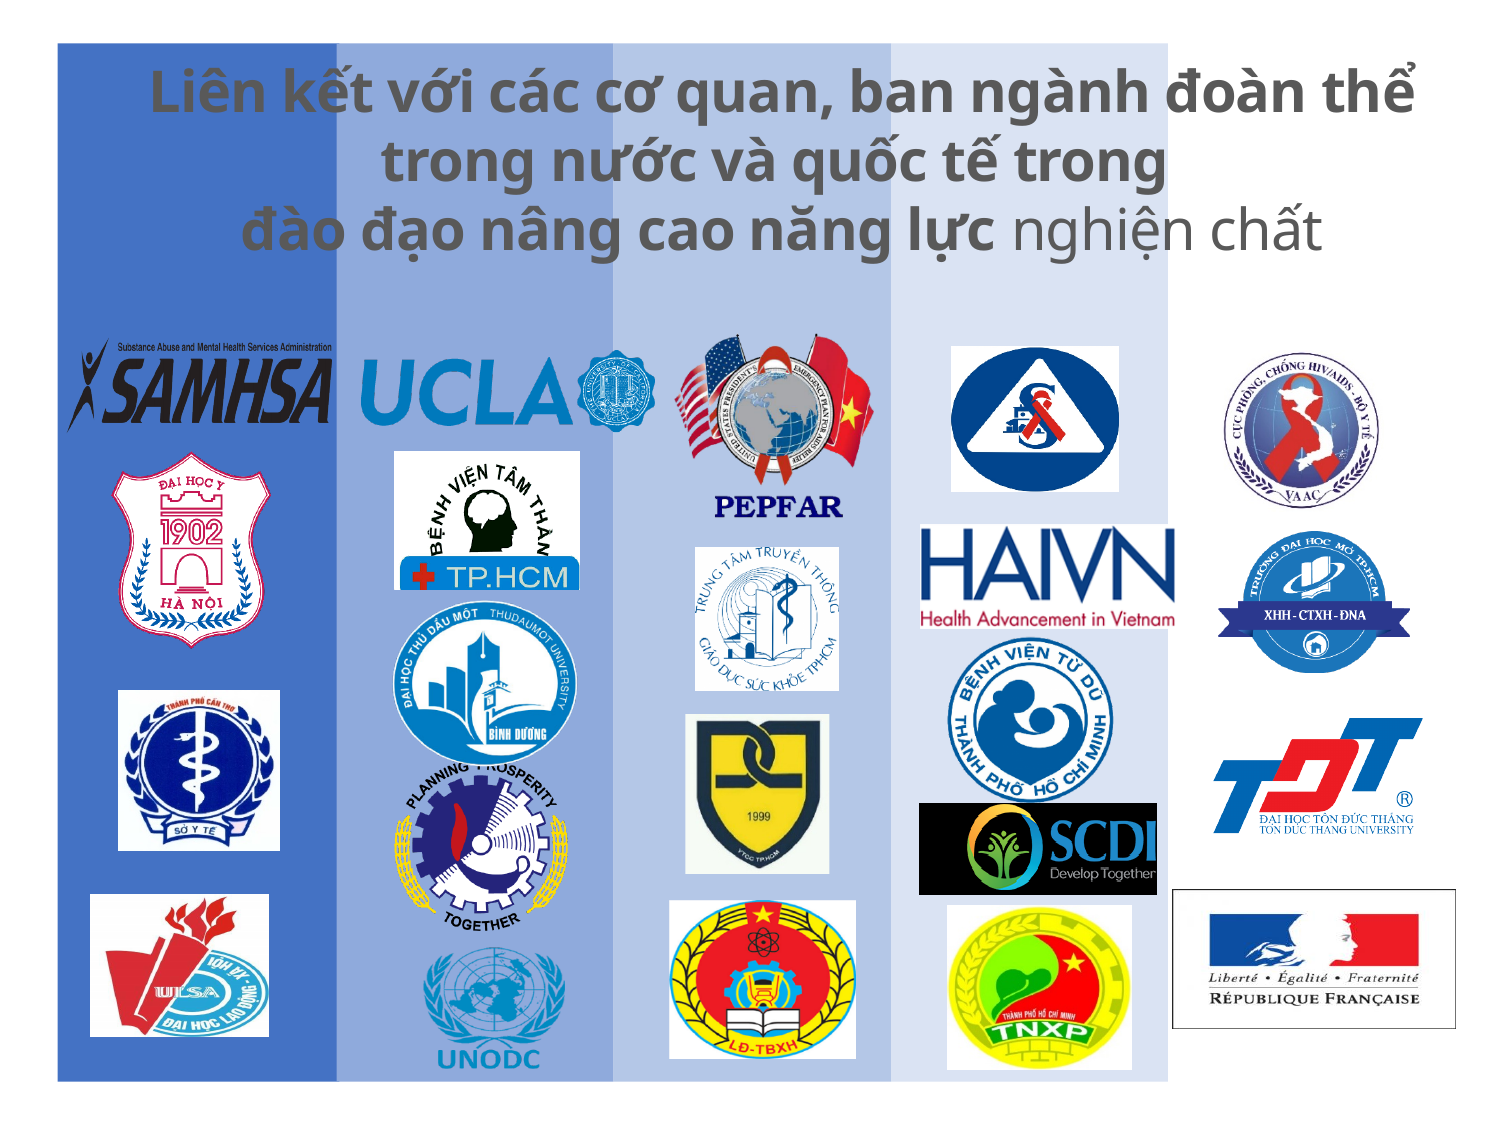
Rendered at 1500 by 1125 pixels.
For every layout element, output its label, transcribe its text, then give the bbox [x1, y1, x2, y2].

text_box [614, 270, 890, 1083]
text_box [57, 42, 336, 1083]
text_box [614, 42, 890, 47]
text_box [890, 270, 1169, 1083]
text_box Liên kết với các cơ quan, ban ngành đoàn thể trong nước và quốc tế trong đào đạo nâng cao năng lực nghiện chất [116, 47, 1448, 270]
text_box [336, 42, 614, 47]
picture [111, 451, 271, 649]
text_box [336, 270, 614, 1083]
picture [951, 346, 1119, 492]
picture [919, 524, 1176, 895]
text_box [890, 42, 1169, 47]
picture [685, 714, 830, 874]
picture [1221, 350, 1386, 512]
picture [118, 690, 280, 851]
picture [1213, 718, 1423, 834]
picture [947, 905, 1132, 1070]
picture [1172, 889, 1456, 1029]
picture [361, 350, 655, 442]
picture [388, 451, 588, 1084]
picture [90, 894, 269, 1038]
picture [669, 900, 856, 1060]
picture [1218, 531, 1410, 673]
picture [674, 333, 874, 524]
picture [695, 547, 839, 691]
picture [65, 335, 334, 436]
